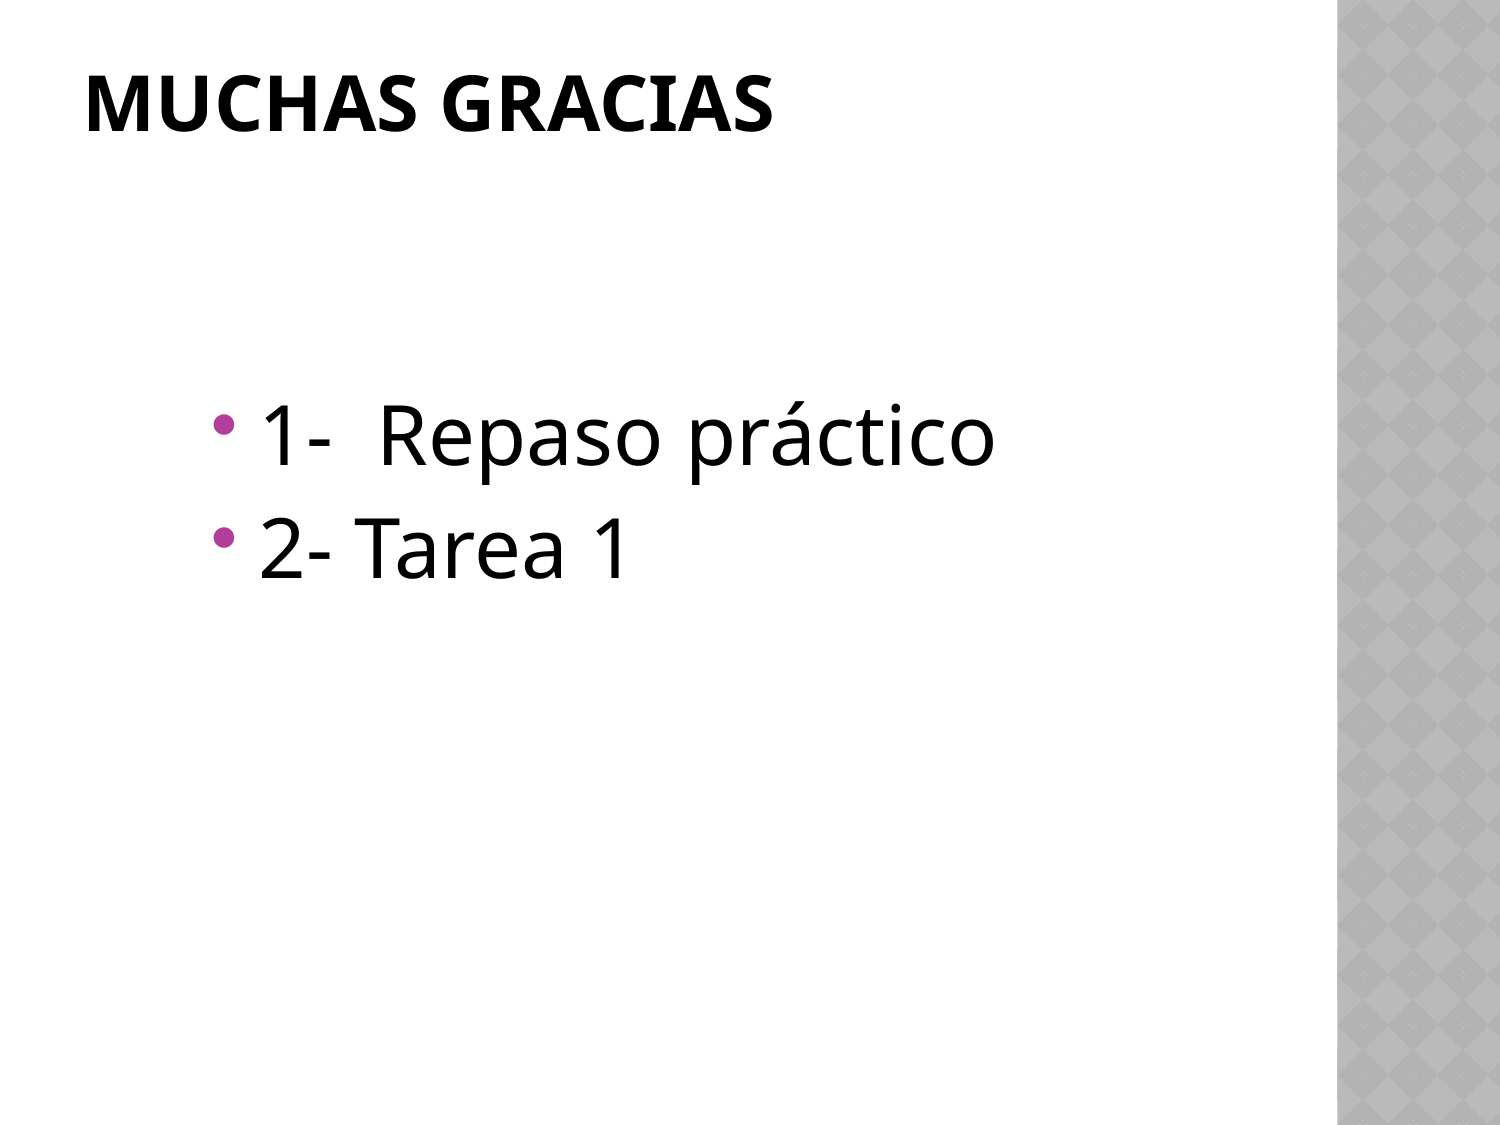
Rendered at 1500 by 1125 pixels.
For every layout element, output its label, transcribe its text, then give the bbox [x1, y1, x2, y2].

list 1- Repaso práctico 2- Tarea 1 [199, 375, 1243, 1125]
title Muchas gracias [75, 52, 1263, 240]
